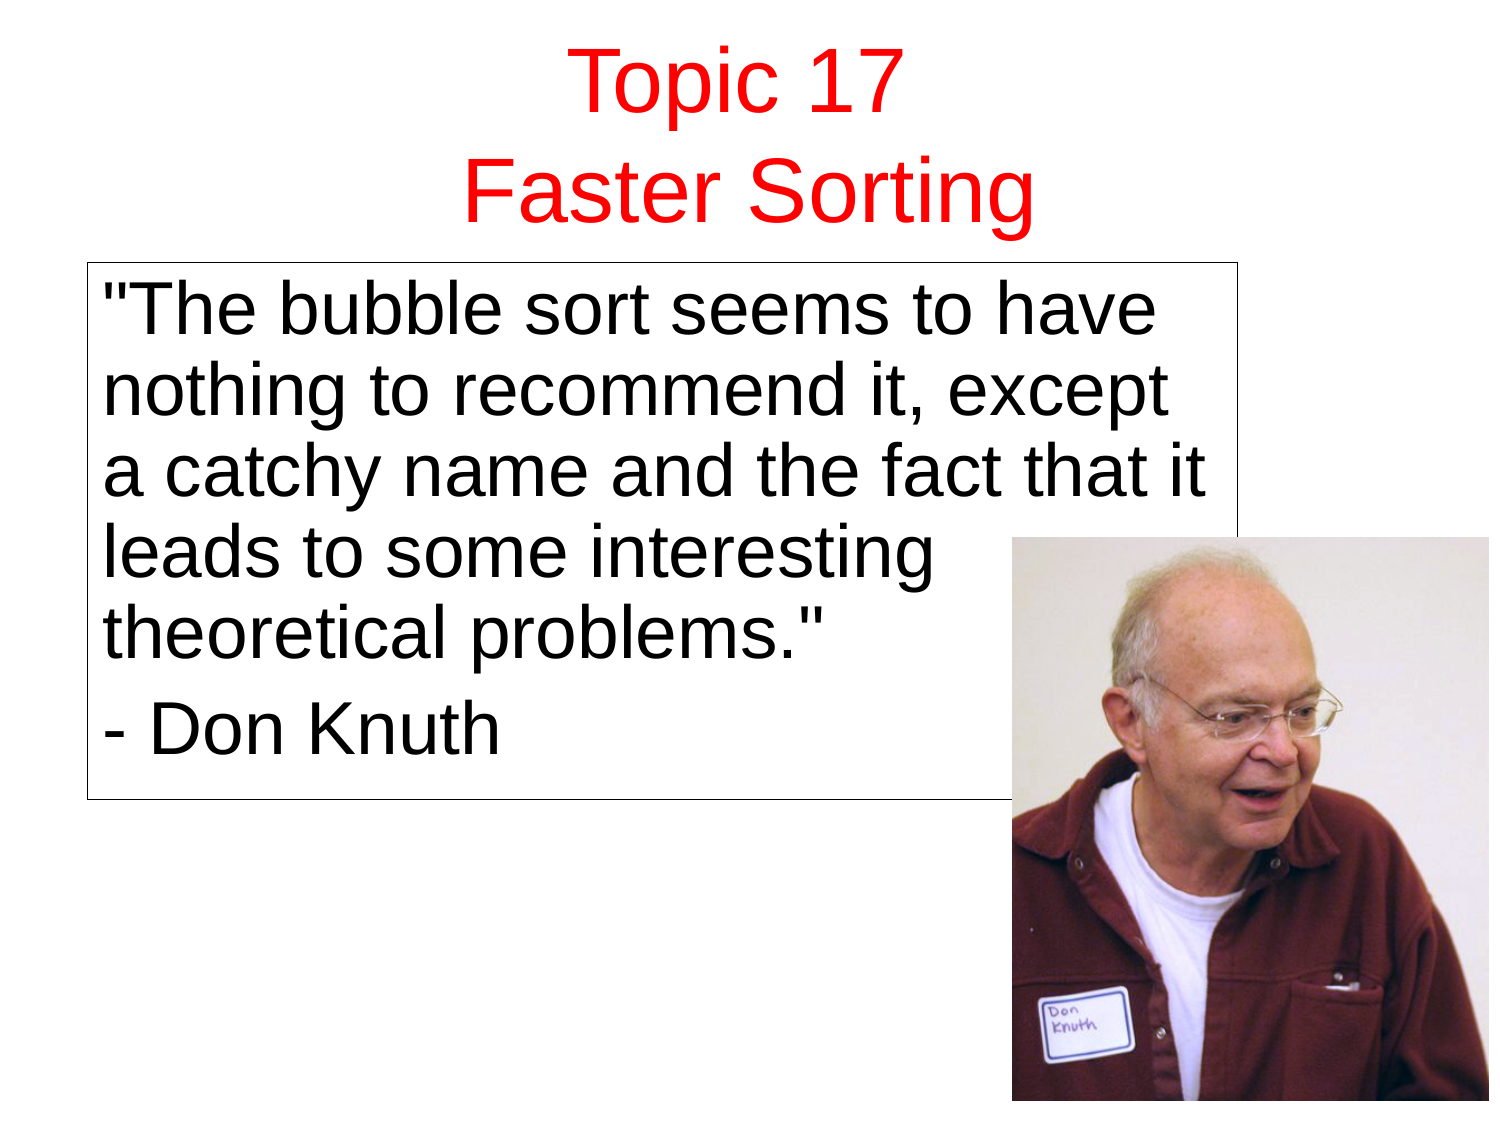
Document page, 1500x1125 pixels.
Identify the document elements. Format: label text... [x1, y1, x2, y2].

subtitle "The bubble sort seems to have nothing to recommend it, except a catchy name and the fact that it leads to some interesting theoretical problems." - Don Knuth [87, 262, 1238, 800]
title Topic 17 Faster Sorting [112, 37, 1388, 225]
picture [1012, 537, 1489, 1101]
